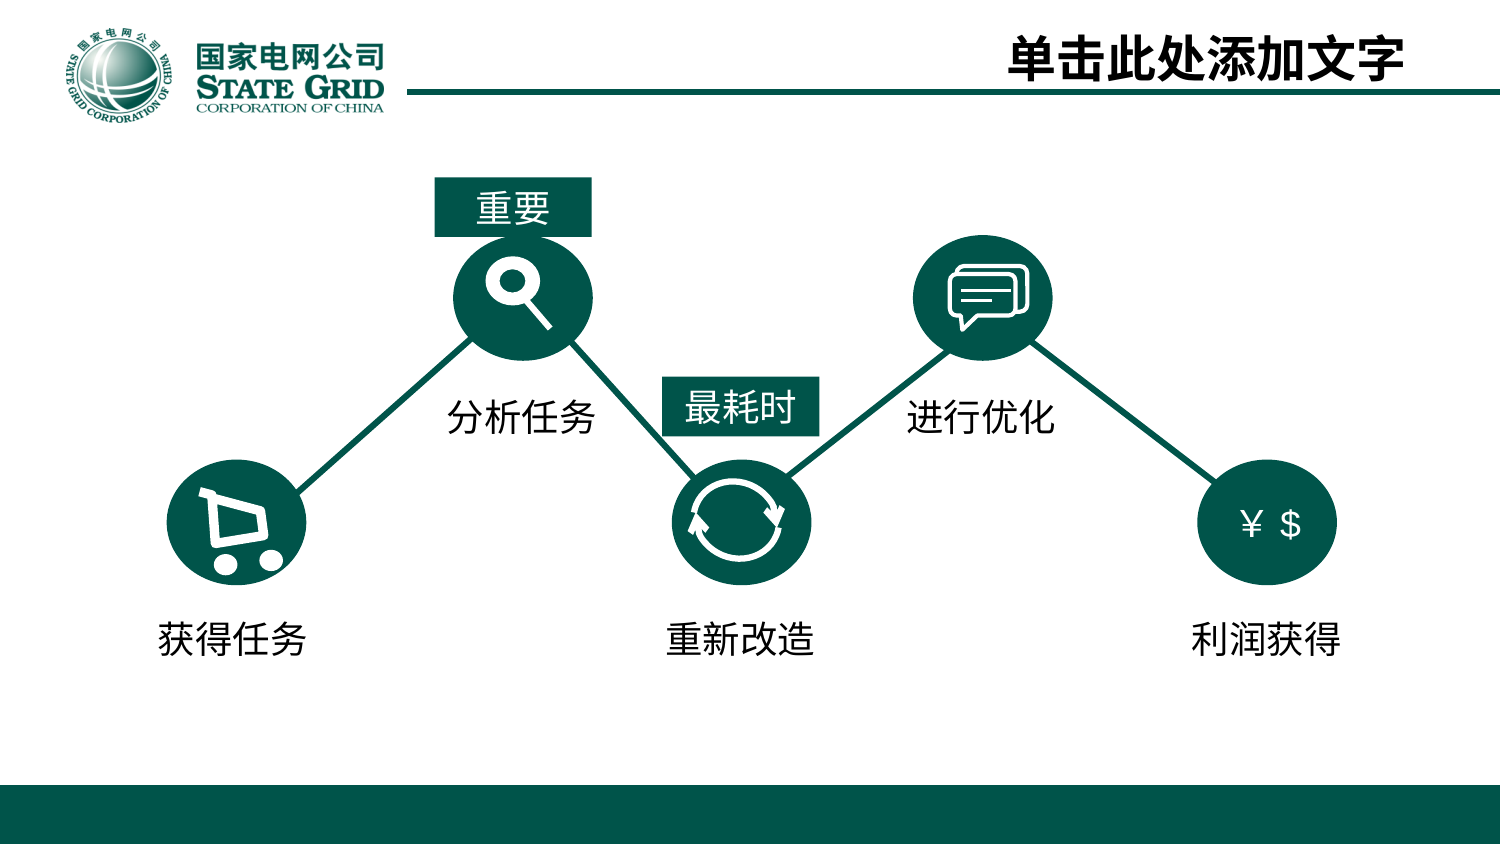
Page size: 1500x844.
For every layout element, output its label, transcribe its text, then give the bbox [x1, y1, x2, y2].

text_box 分析任务 [431, 386, 612, 447]
text_box 进行优化 [891, 386, 1072, 447]
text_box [671, 459, 812, 586]
text_box 利润获得 [1177, 608, 1357, 669]
text_box 重新改造 [650, 608, 831, 669]
text_box 获得任务 [142, 608, 323, 669]
picture [66, 28, 384, 123]
text_box 最耗时 [662, 376, 820, 437]
text_box [810, 361, 1212, 529]
text_box 重要 [434, 177, 592, 237]
text_box [311, 358, 677, 537]
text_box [166, 459, 307, 586]
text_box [912, 234, 1053, 361]
text_box ￥$ [1195, 457, 1340, 588]
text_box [452, 234, 594, 361]
